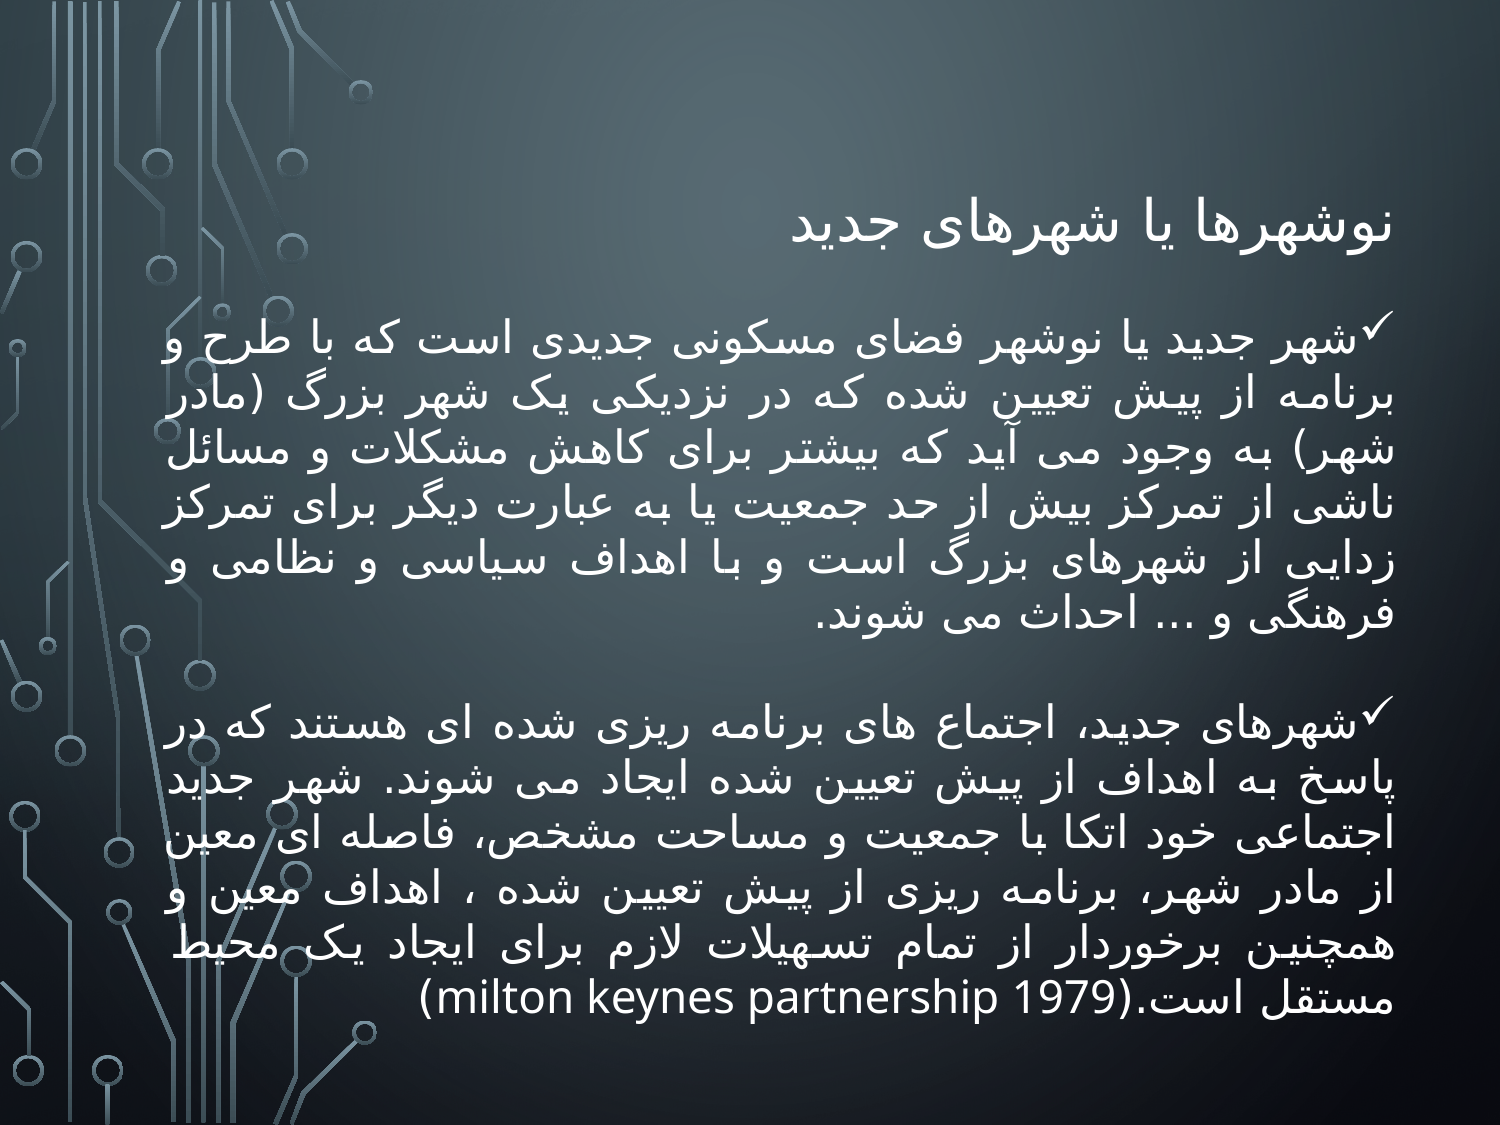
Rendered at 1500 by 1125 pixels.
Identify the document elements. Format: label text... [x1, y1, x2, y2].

text_box نوشهرها یا شهرهای جدید شهر جدید یا نوشهر فضای مسکونی جدیدی است که با طرح و برنامه از پیش تعیین شده که در نزدیکی یک شهر بزرگ (مادر شهر) به وجود می آید که بیشتر برای کاهش مشکلات و مسائل ناشی از تمرکز بیش از حد جمعیت یا به عبارت دیگر برای تمرکز زدایی از شهرهای بزرگ است و با اهداف سیاسی و نظامی و فرهنگی و ... احداث می شوند. شهرهای جدید، اجتماع های برنامه ریزی شده ای هستند که در پاسخ به اهداف از پیش تعیین شده ایجاد می شوند. شهر جدید اجتماعی خود اتکا با جمعیت و مساحت مشخص، فاصله ای معین از مادر شهر، برنامه ریزی از پیش تعیین شده ، اهداف معین و همچنین برخوردار از تمام تسهیلات لازم برای ایجاد یک محیط مستقل است.(milton keynes partnership 1979) [147, 125, 1412, 1125]
